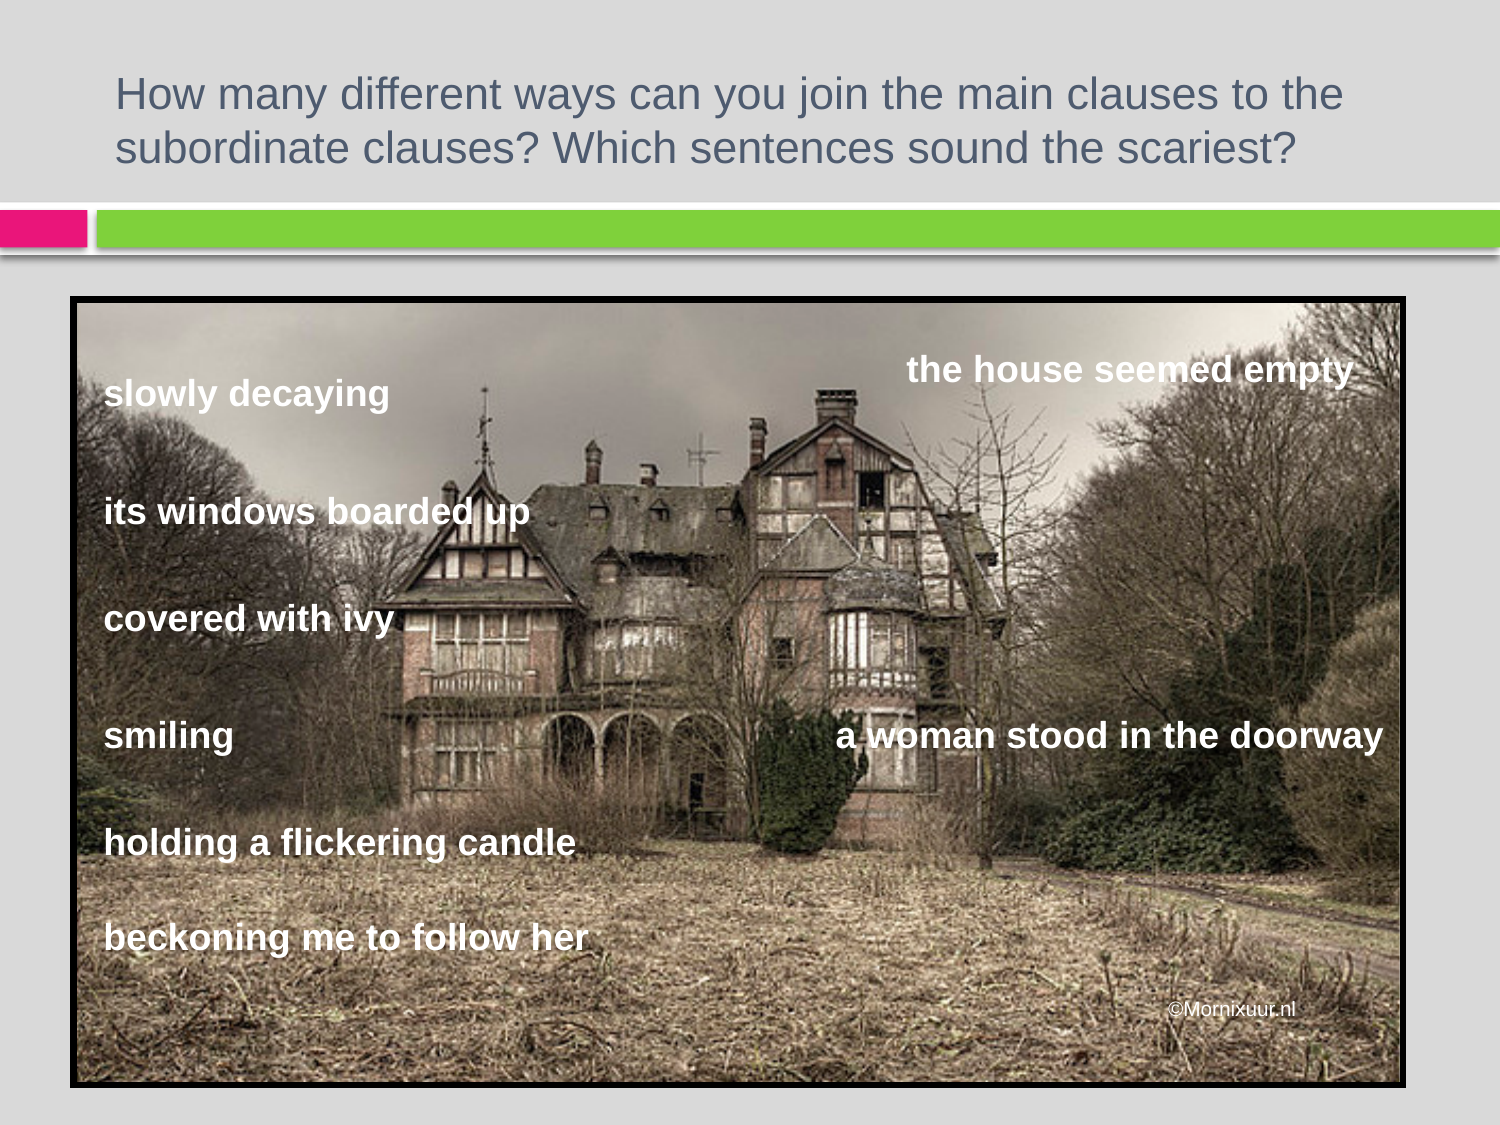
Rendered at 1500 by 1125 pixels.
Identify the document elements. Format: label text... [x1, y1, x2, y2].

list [76, 302, 1400, 1083]
title How many different ways can you join the main clauses to the subordinate clauses? Which sentences sound the scariest? [100, 37, 1438, 200]
